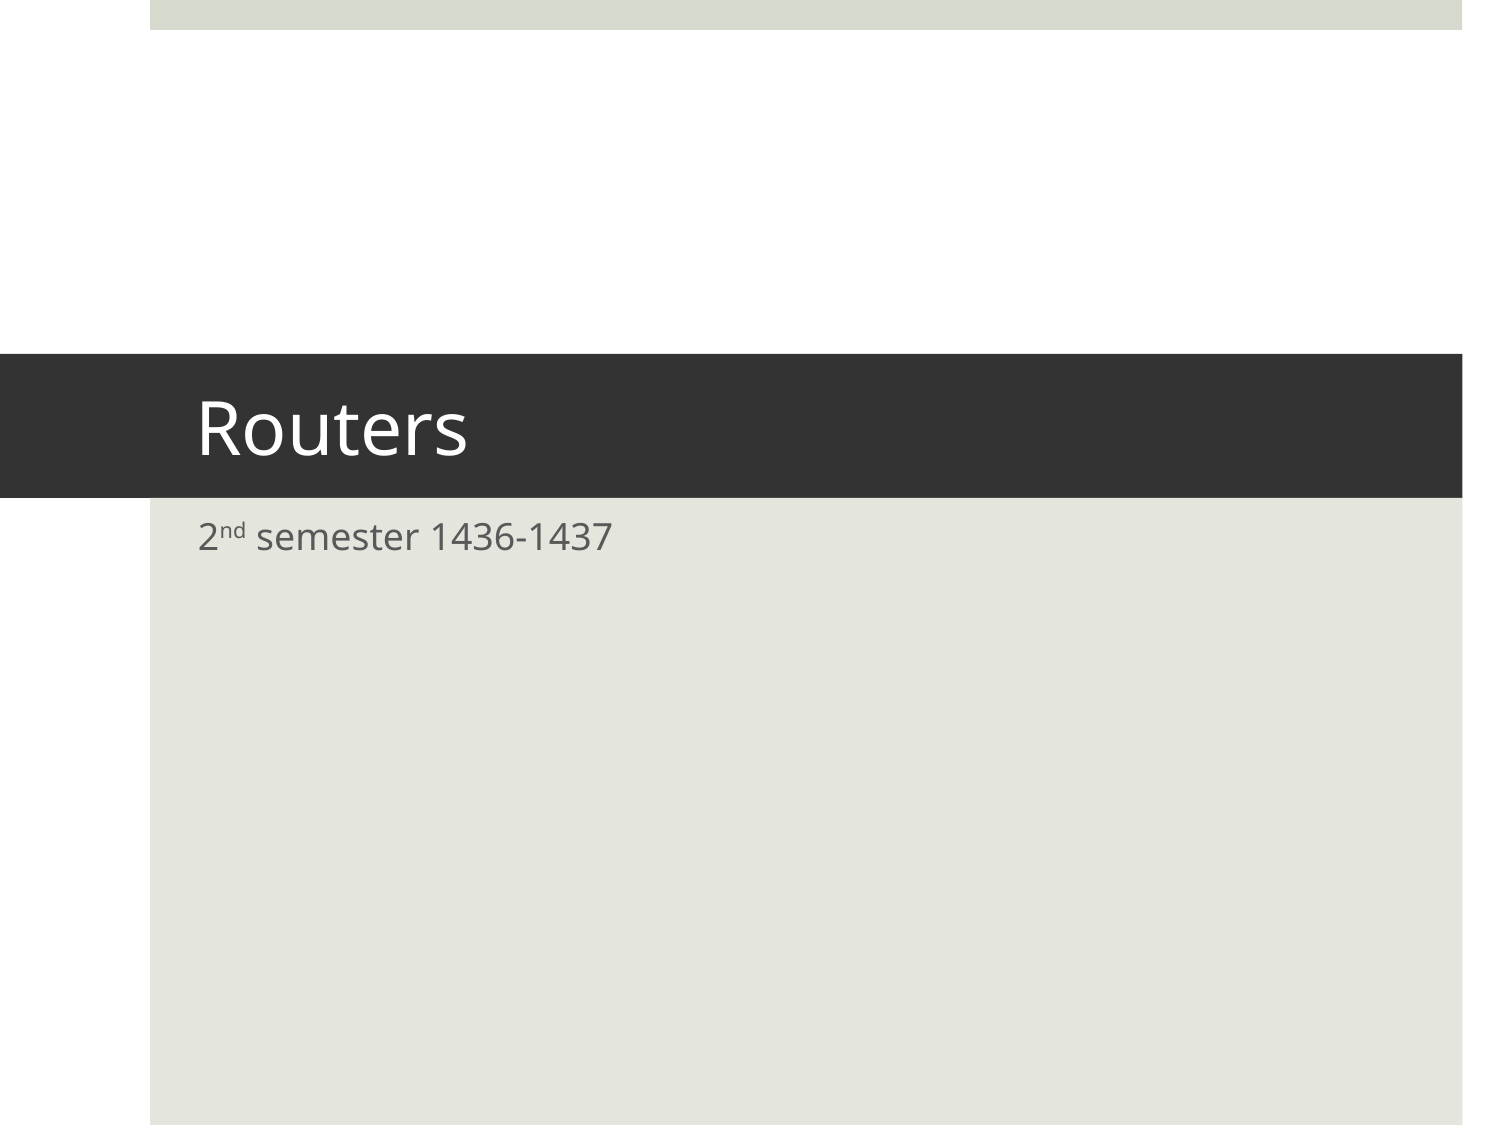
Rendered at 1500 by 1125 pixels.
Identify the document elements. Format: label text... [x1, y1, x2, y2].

title Routers [0, 353, 1463, 498]
subtitle 2nd semester 1436-1437 [150, 497, 1463, 1125]
